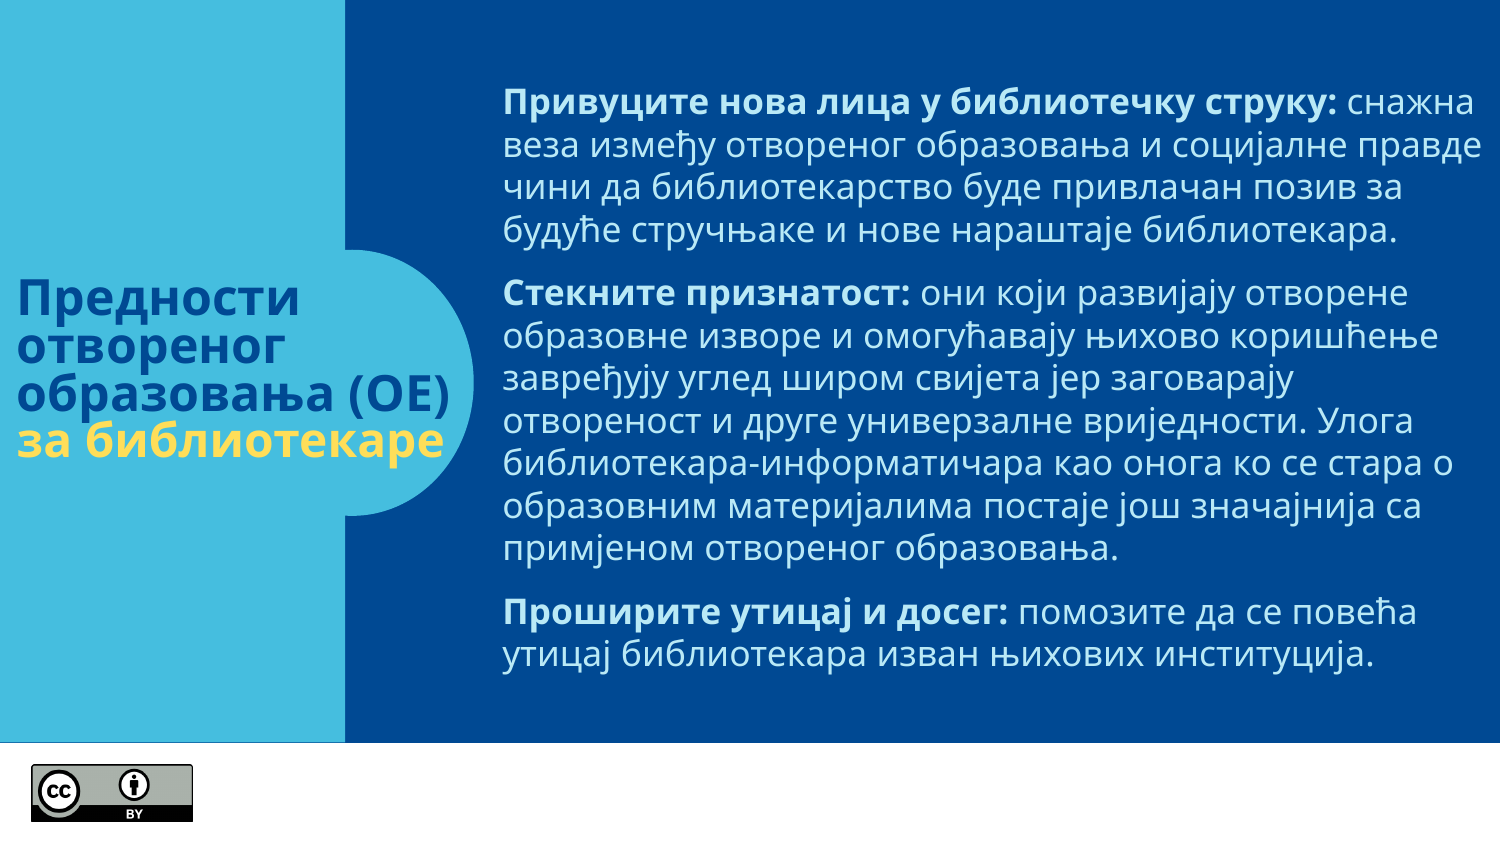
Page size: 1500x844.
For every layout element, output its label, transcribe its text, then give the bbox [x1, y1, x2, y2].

text_box [272, 483, 433, 516]
picture [31, 764, 193, 822]
text_box [0, 750, 1500, 844]
text_box Предности отвореног образовања (ОЕ) за библиотекаре [1, 262, 488, 483]
text_box [301, 249, 404, 262]
text_box [0, 0, 346, 742]
text_box Привуците нова лица у библиотечку струку: снажна веза између отвореног образовања и социјалне правде чини да библиотекарство буде привлачан позив за будуће стручњаке и нове нараштаје библиотекара. Стекните признатост: они који развијају отворене образовне изворе и омогућавају њихово коришћење завређују углед широм свијета јер заговарају отвореност и друге универзалне вриједности. Улога библиотекара-информатичара као онога ко се стара о образовним материјалима постаје још значајнија са примјеном отвореног образовања. Проширите утицај и досег: помозите да се повећа утицај библиотекара изван њихових институција. [487, 64, 1500, 689]
